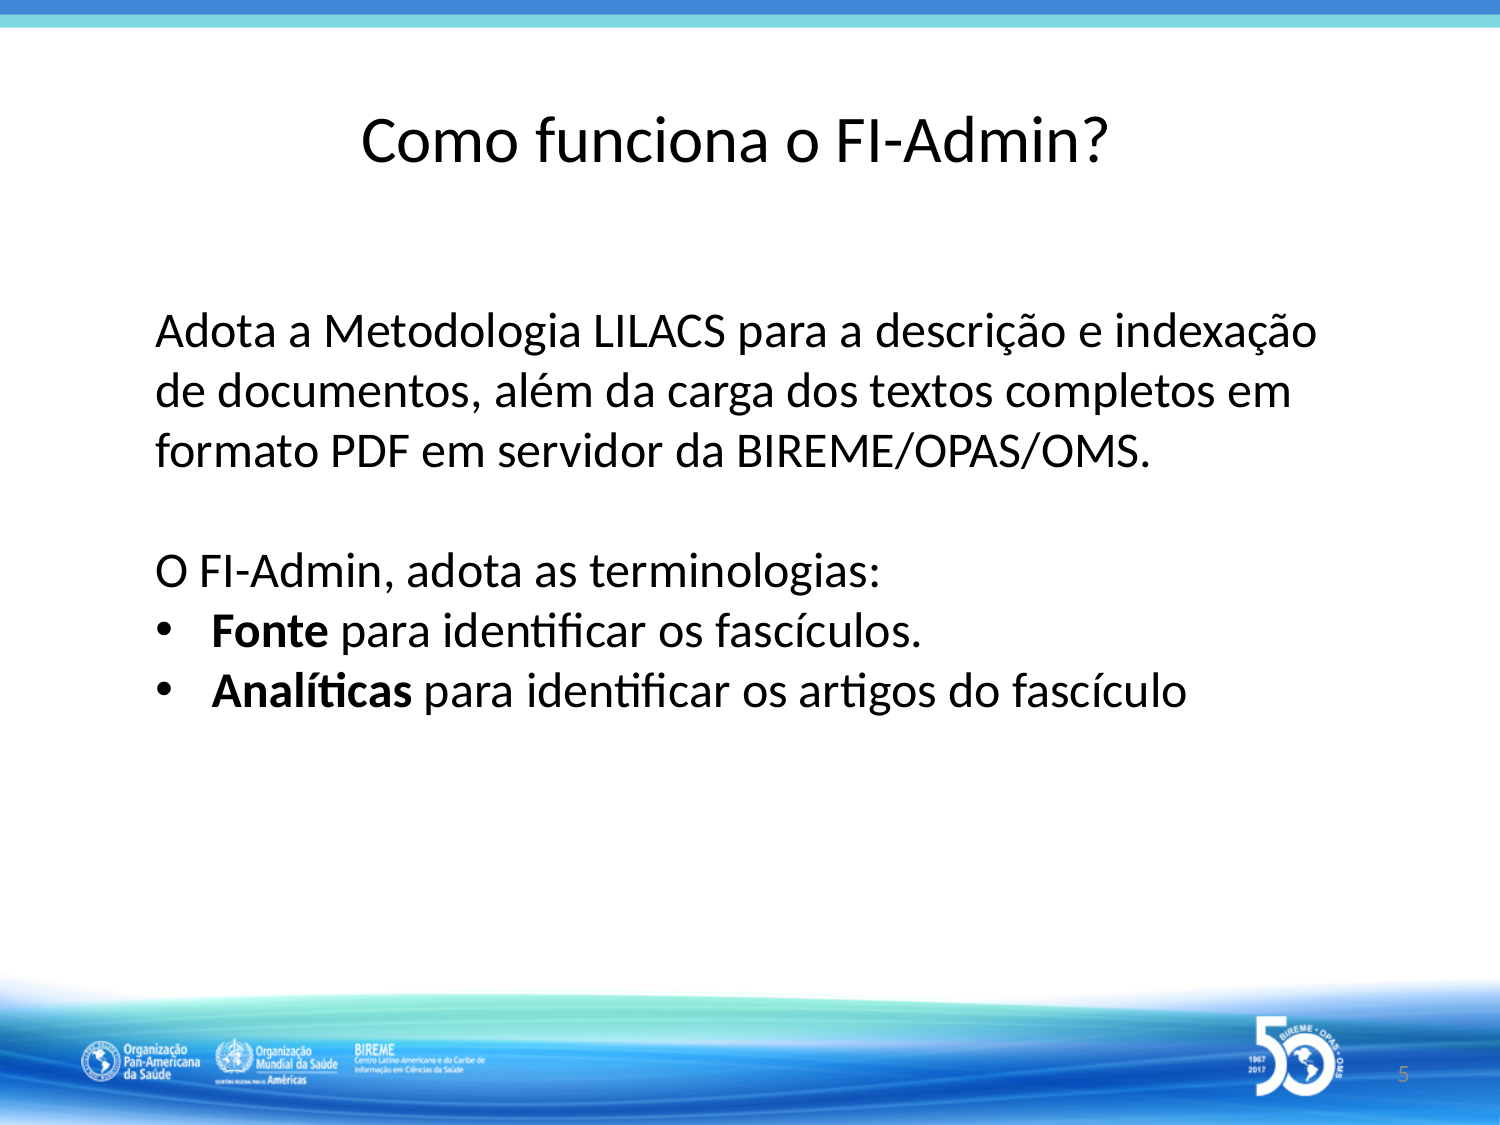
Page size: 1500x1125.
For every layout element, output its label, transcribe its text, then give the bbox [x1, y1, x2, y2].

picture [0, 0, 1500, 1125]
title Como funciona o FI-Admin? [162, 68, 1311, 204]
text_box [40, 232, 1450, 408]
text_box Adota a Metodologia LILACS para a descrição e indexação de documentos, além da carga dos textos completos em formato PDF em servidor da BIREME/OPAS/OMS. O FI-Admin, adota as terminologias: Fonte para identificar os fascículos. Analíticas para identificar os artigos do fascículo [140, 290, 1369, 786]
slide_number 5 [1074, 1042, 1425, 1103]
